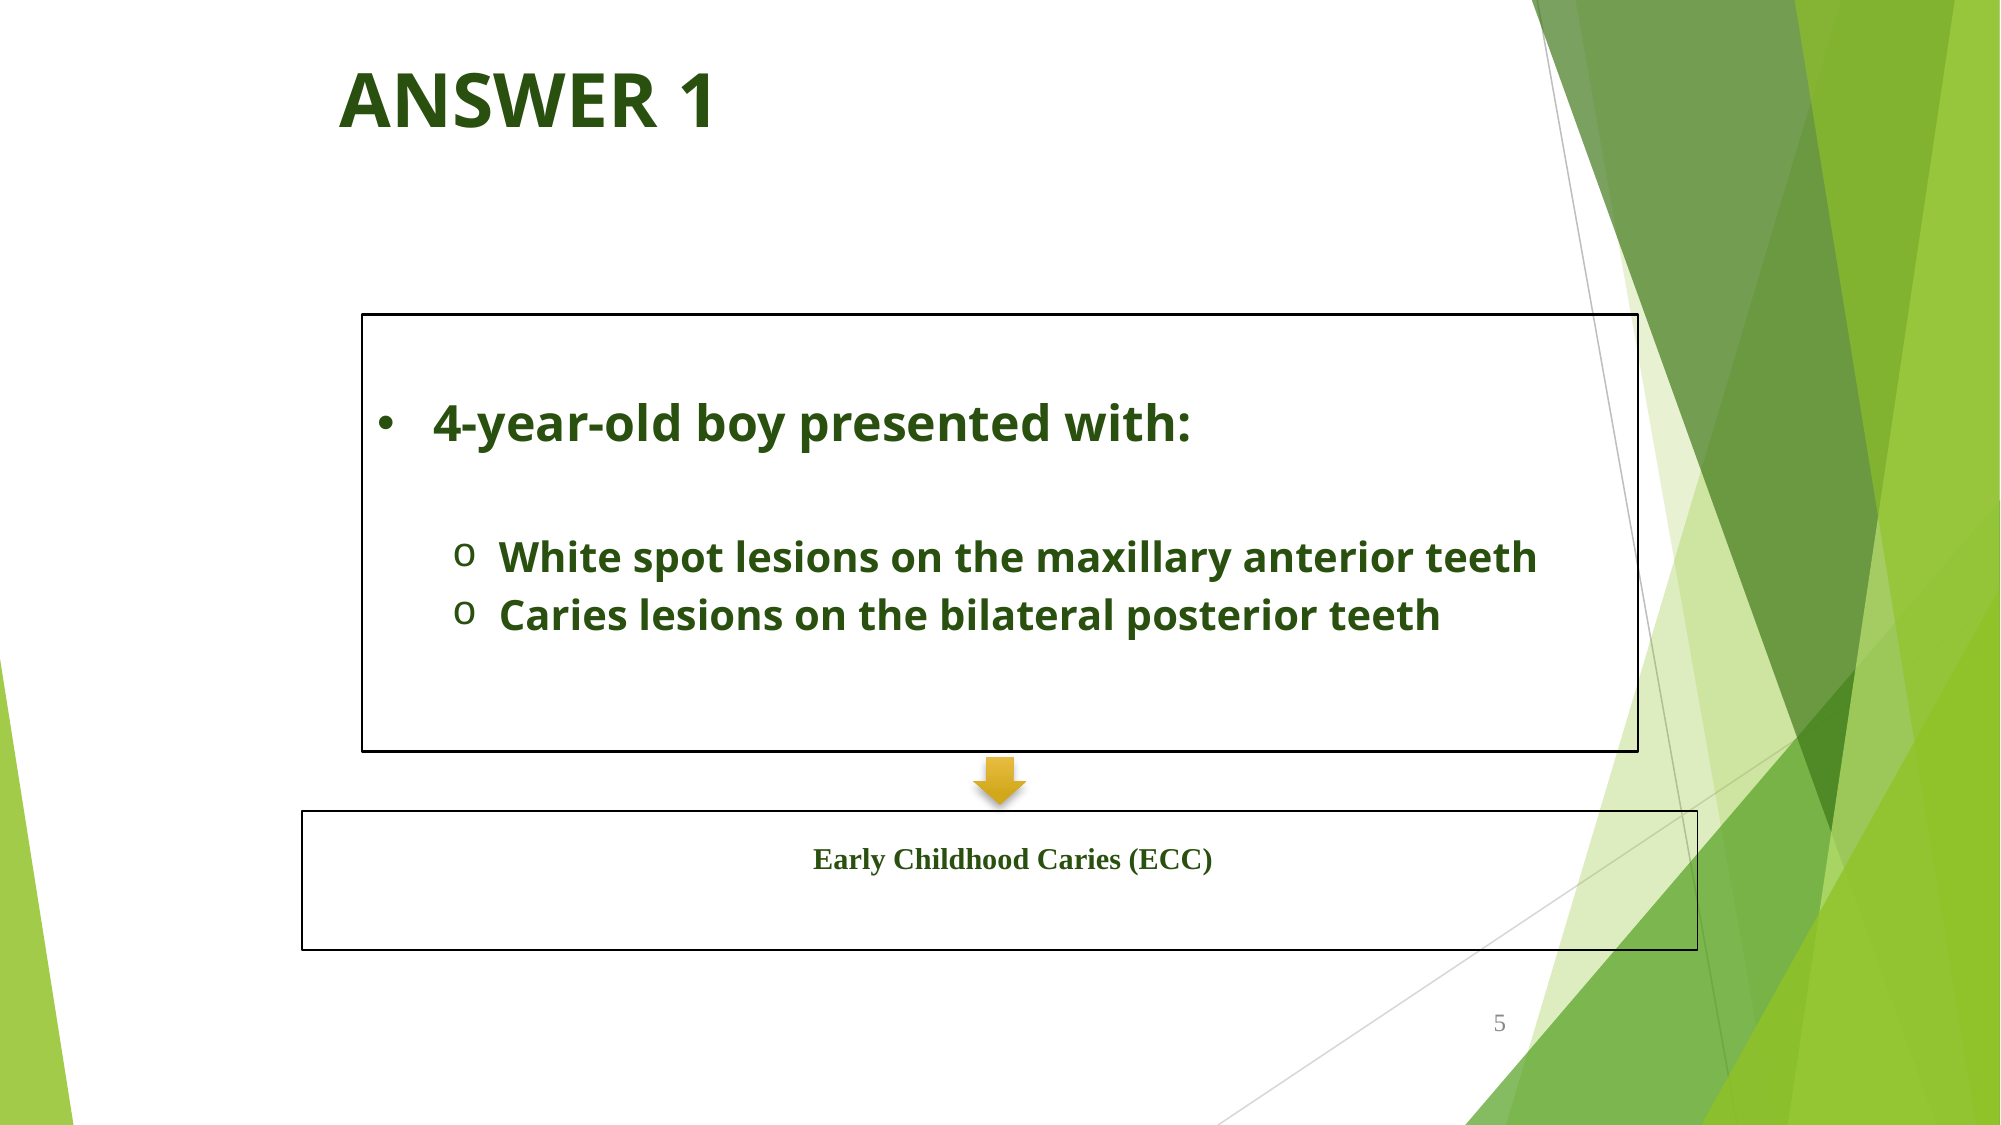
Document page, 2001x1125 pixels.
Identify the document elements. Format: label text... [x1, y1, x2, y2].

list Early Childhood Caries (ECC) [302, 810, 1698, 951]
slide_number 5 [1409, 991, 1522, 1051]
title ANSWER 1 [324, 45, 1675, 185]
text_box 4-year-old boy presented with: White spot lesions on the maxillary anterior teeth Caries lesions on the bilateral posterior teeth [362, 314, 1638, 752]
text_box [973, 757, 1027, 805]
